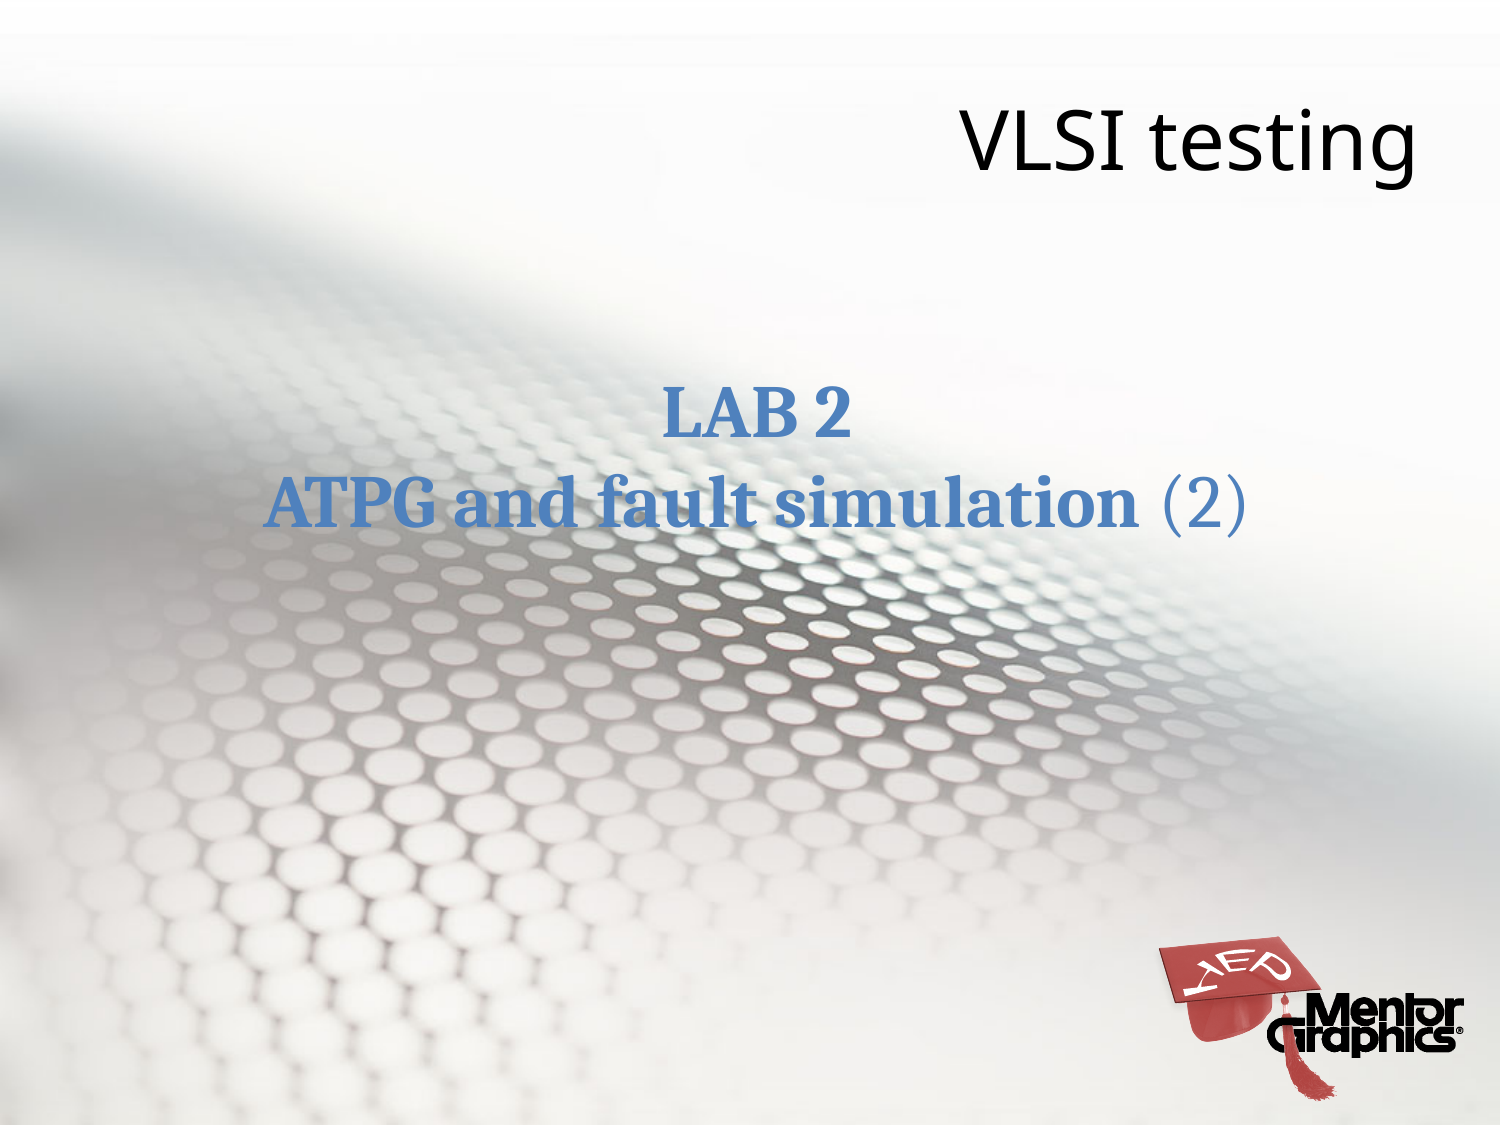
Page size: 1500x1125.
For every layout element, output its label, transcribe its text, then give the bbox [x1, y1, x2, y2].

picture [0, 543, 1500, 1125]
text_box LAB 2 ATPG and fault simulation (2) [0, 341, 1500, 543]
picture [0, 0, 1500, 341]
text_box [1157, 935, 1464, 1104]
title VLSI testing [404, 78, 1436, 197]
